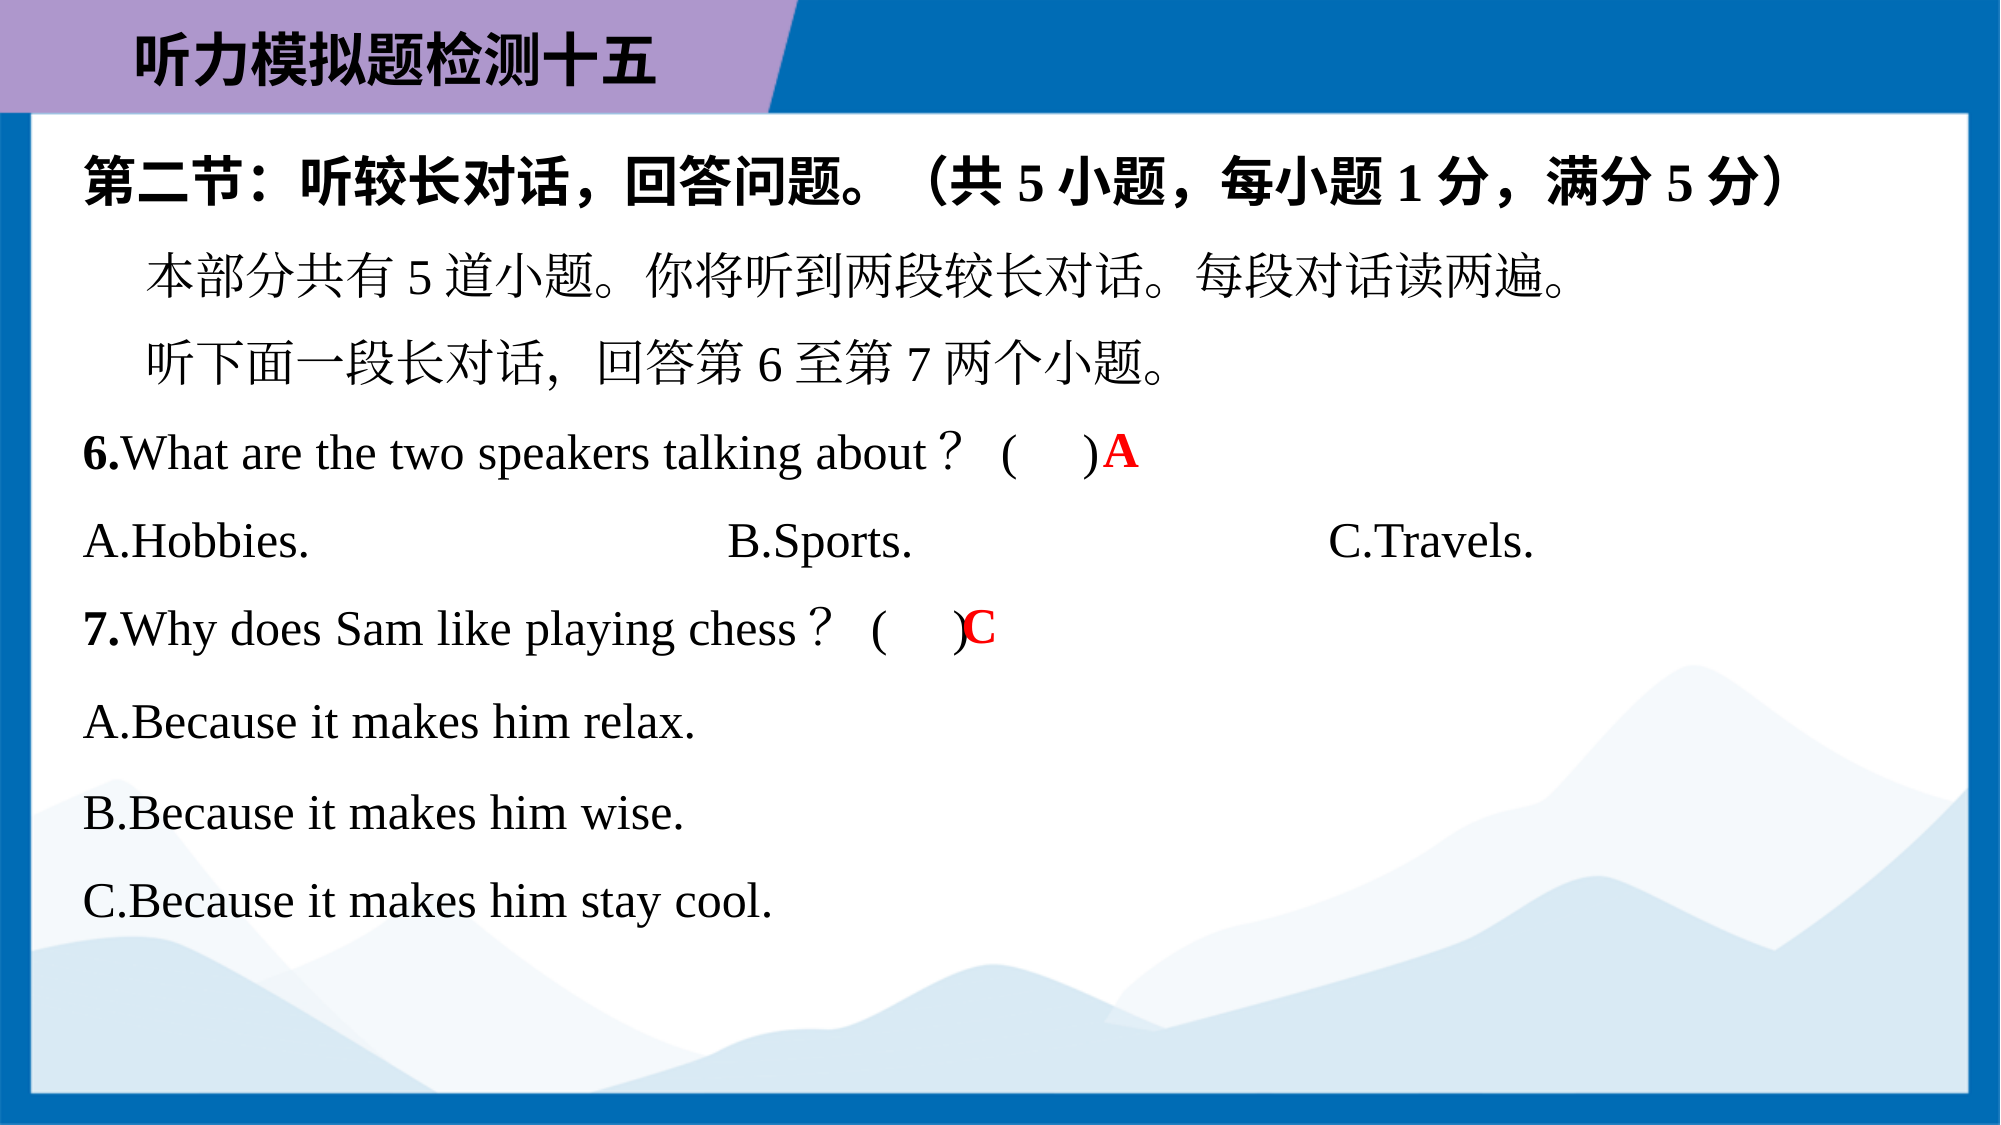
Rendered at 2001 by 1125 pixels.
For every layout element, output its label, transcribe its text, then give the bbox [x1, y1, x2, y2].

picture [0, 0, 2000, 1125]
text_box A [1084, 390, 1158, 469]
text_box 7.Why does Sam like playing chess？( ) [82, 567, 1917, 646]
text_box 6.What are the two speakers talking about？( ) [82, 392, 1917, 471]
text_box 第二节：听较长对话，回答问题。（共5小题，每小题1分，满分5分） [82, 146, 1917, 212]
text_box 本部分共有5道小题。你将听到两段较长对话。每段对话读两遍。 听下面一段长对话，回答第6至第7两个小题。 [82, 212, 1917, 382]
text_box A.Because it makes him relax. B.Because it makes him wise. C.Because it makes him stay cool. [82, 656, 1917, 918]
text_box A.Hobbies. B.Sports. C.Travels. [82, 479, 1917, 558]
text_box C [943, 565, 1016, 645]
